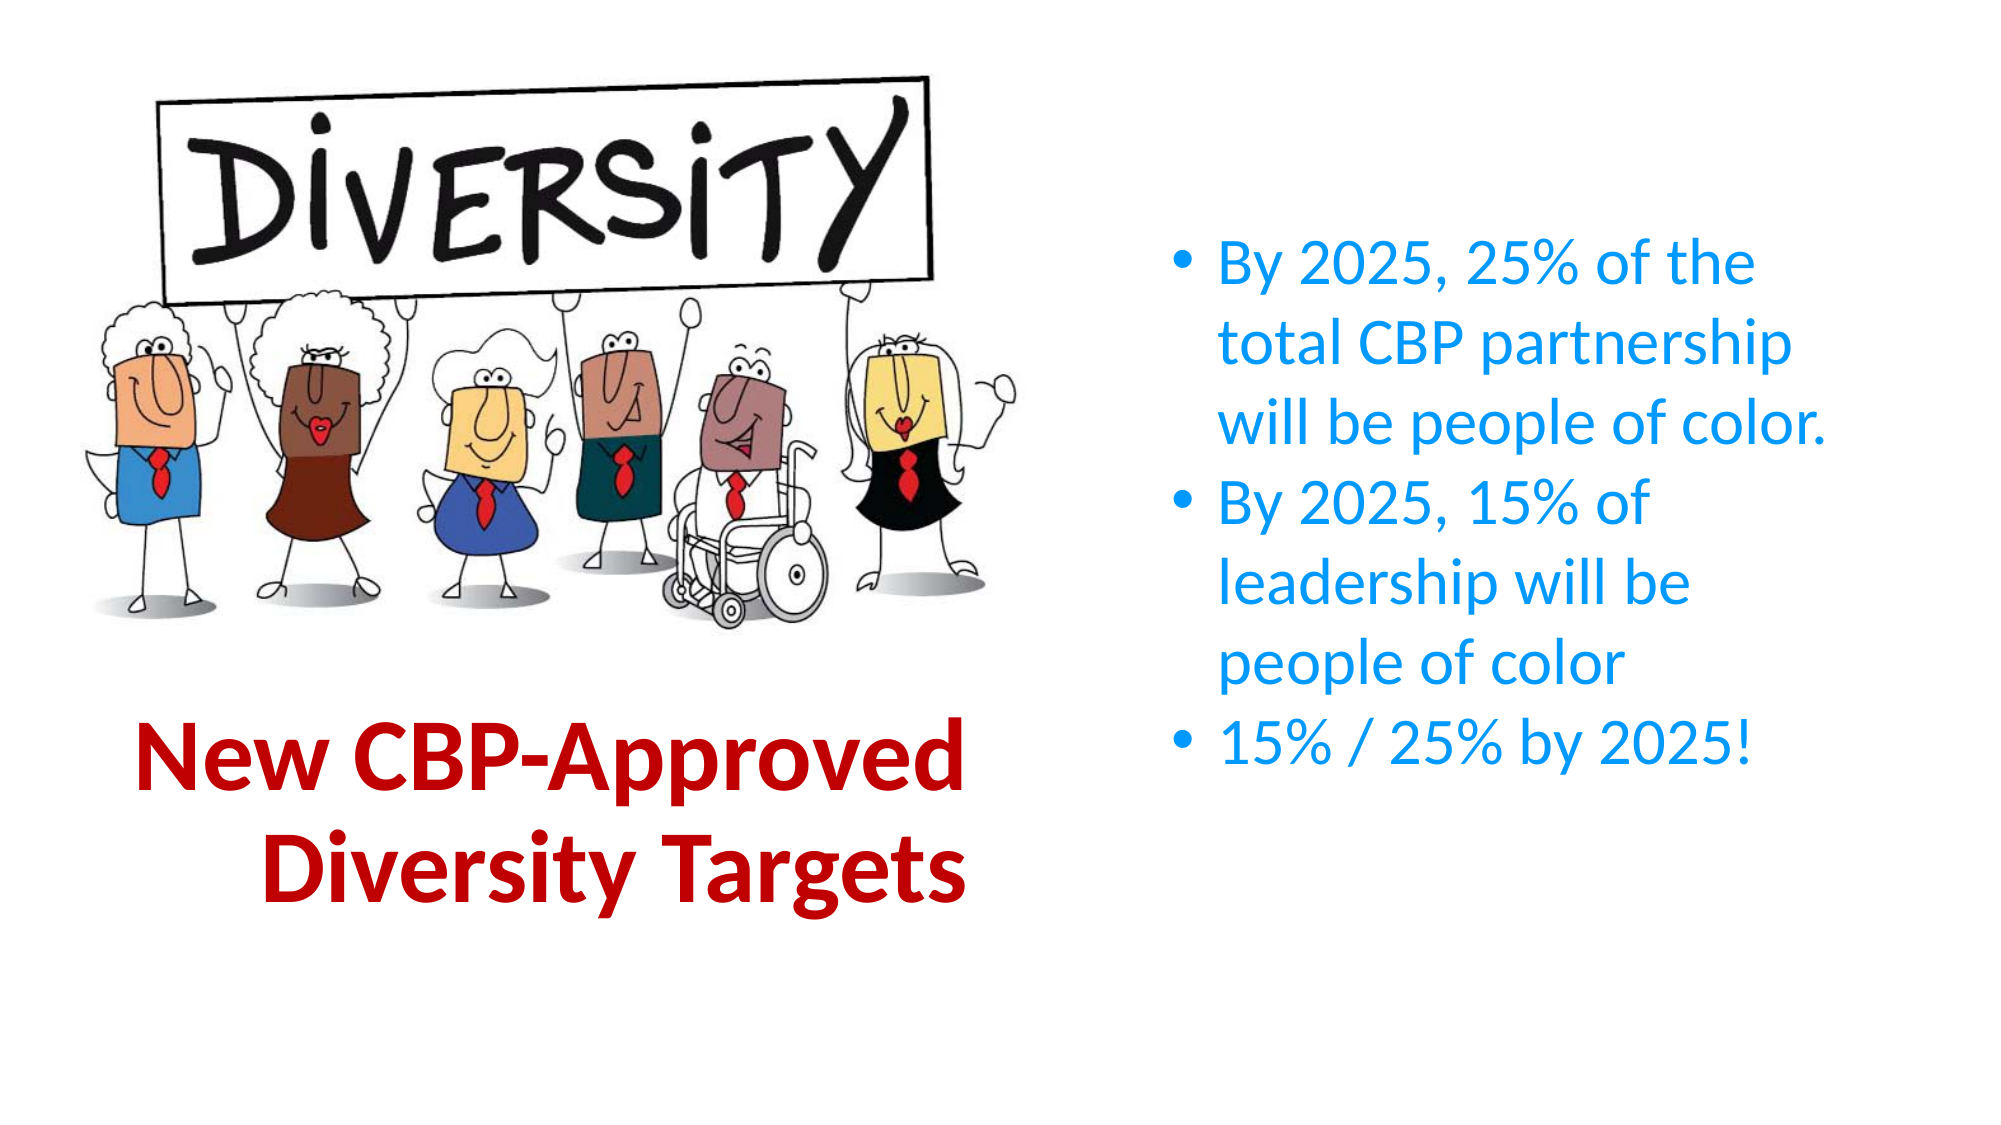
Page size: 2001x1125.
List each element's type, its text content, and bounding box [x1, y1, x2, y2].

text_box By 2025, 25% of the total CBP partnership will be people of color. By 2025, 15% of leadership will be people of color 15% / 25% by 2025! [1156, 210, 1848, 786]
title New CBP-Approved Diversity Targets [97, 679, 984, 947]
picture [70, 73, 1044, 640]
